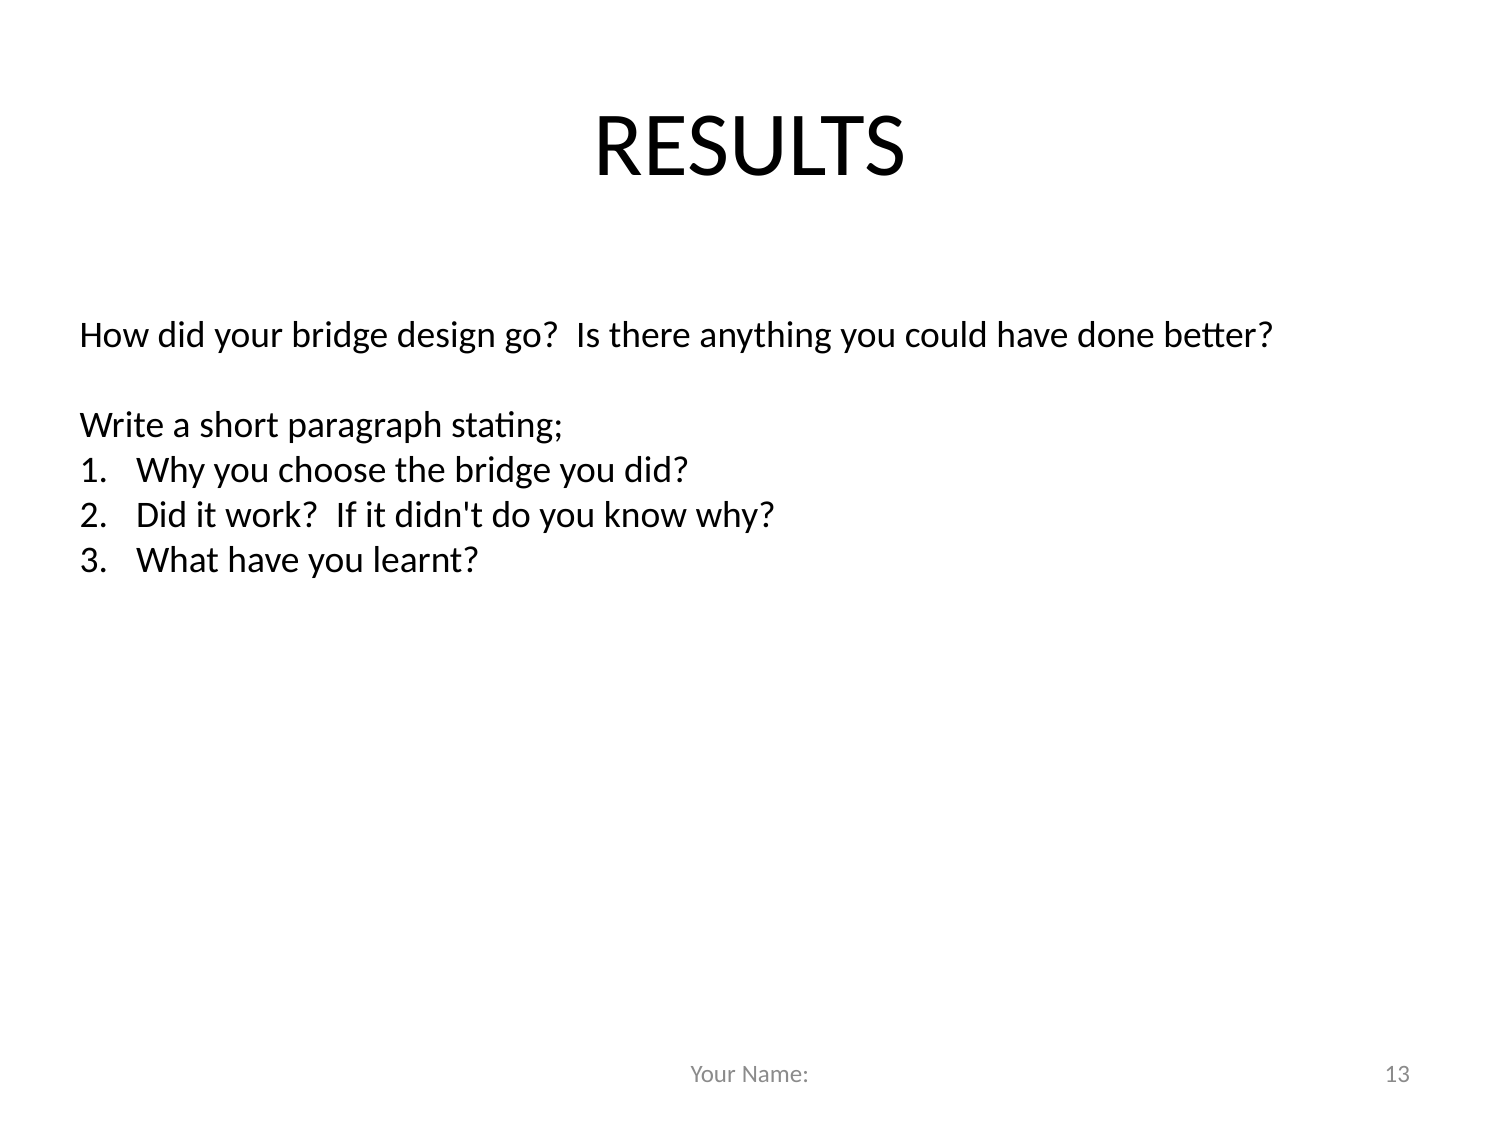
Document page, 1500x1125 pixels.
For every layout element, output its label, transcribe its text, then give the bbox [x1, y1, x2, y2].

slide_number 13 [1074, 1042, 1425, 1103]
title RESULTS [75, 45, 1425, 233]
footer Your Name: [512, 1042, 988, 1103]
text_box How did your bridge design go? Is there anything you could have done better? Write a short paragraph stating; Why you choose the bridge you did? Did it work? If it didn't do you know why? What have you learnt? [64, 302, 1424, 588]
